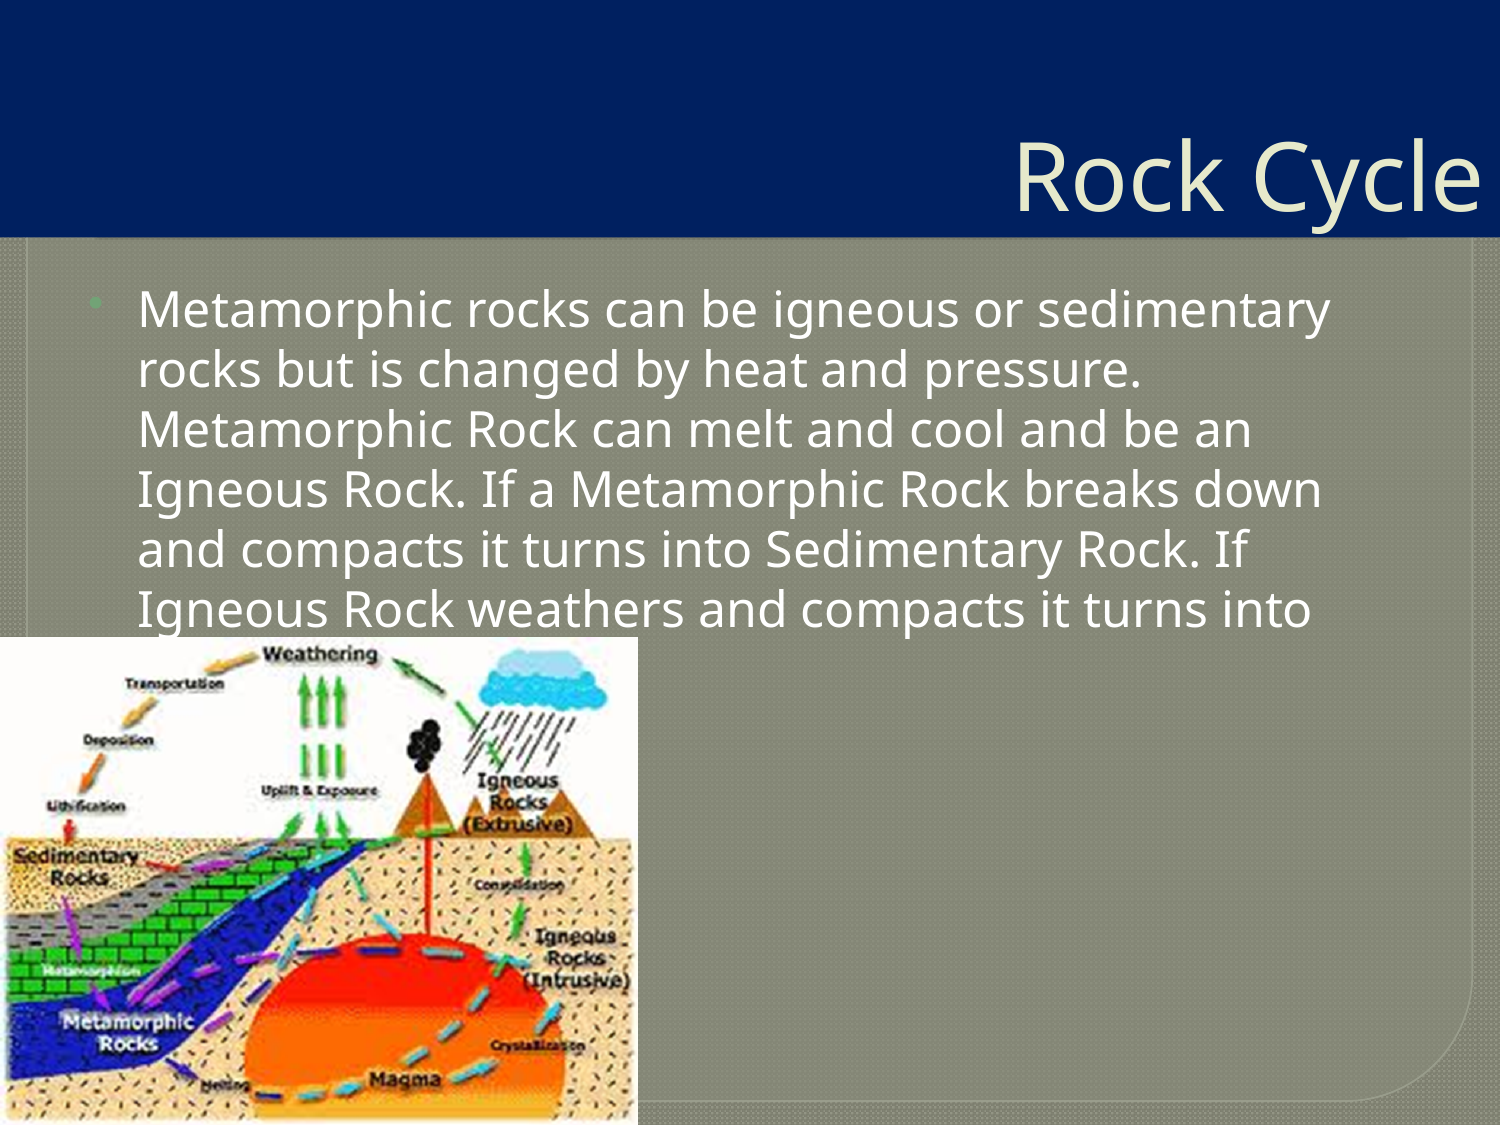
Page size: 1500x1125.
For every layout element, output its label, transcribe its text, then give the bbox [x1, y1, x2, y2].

list Metamorphic rocks can be igneous or sedimentary rocks but is changed by heat and pressure. Metamorphic Rock can melt and cool and be an Igneous Rock. If a Metamorphic Rock breaks down and compacts it turns into Sedimentary Rock. If Igneous Rock weathers and compacts it turns into Sedimentary Rock. [75, 270, 1425, 1013]
title Rock Cycle [0, 0, 1500, 238]
picture [0, 637, 638, 1125]
